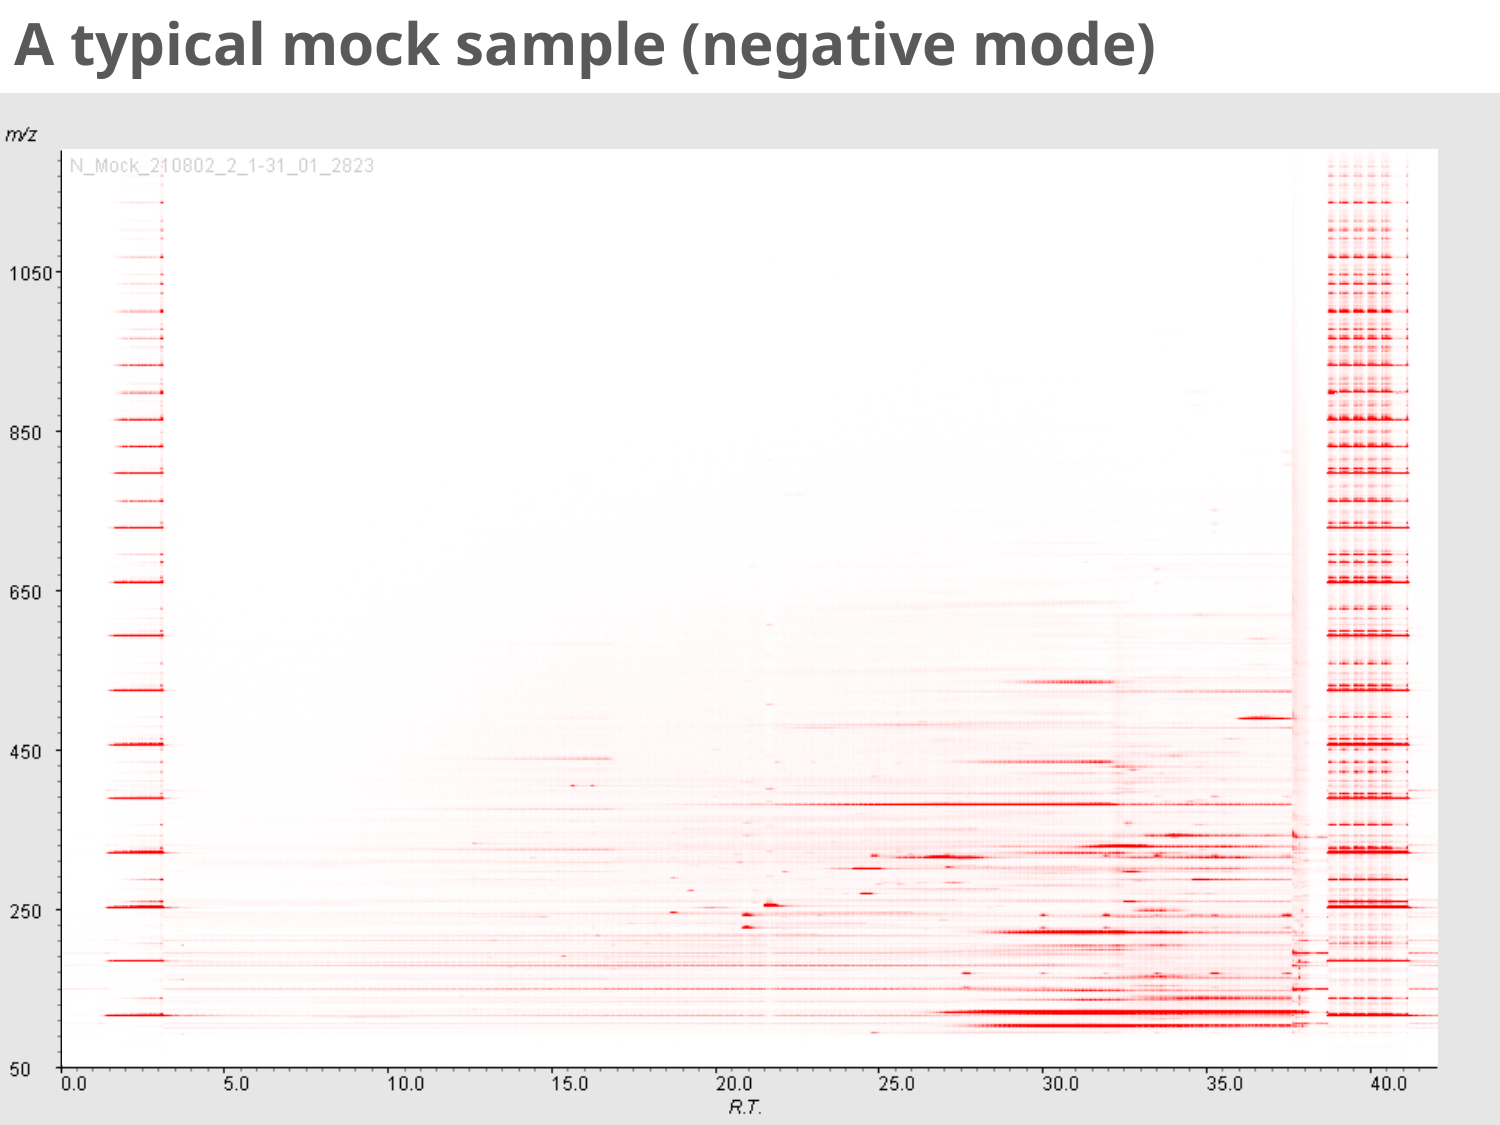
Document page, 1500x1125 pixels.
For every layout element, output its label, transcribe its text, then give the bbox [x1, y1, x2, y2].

picture [0, 93, 1500, 1125]
text_box A typical mock sample (negative mode) [0, 0, 1500, 63]
